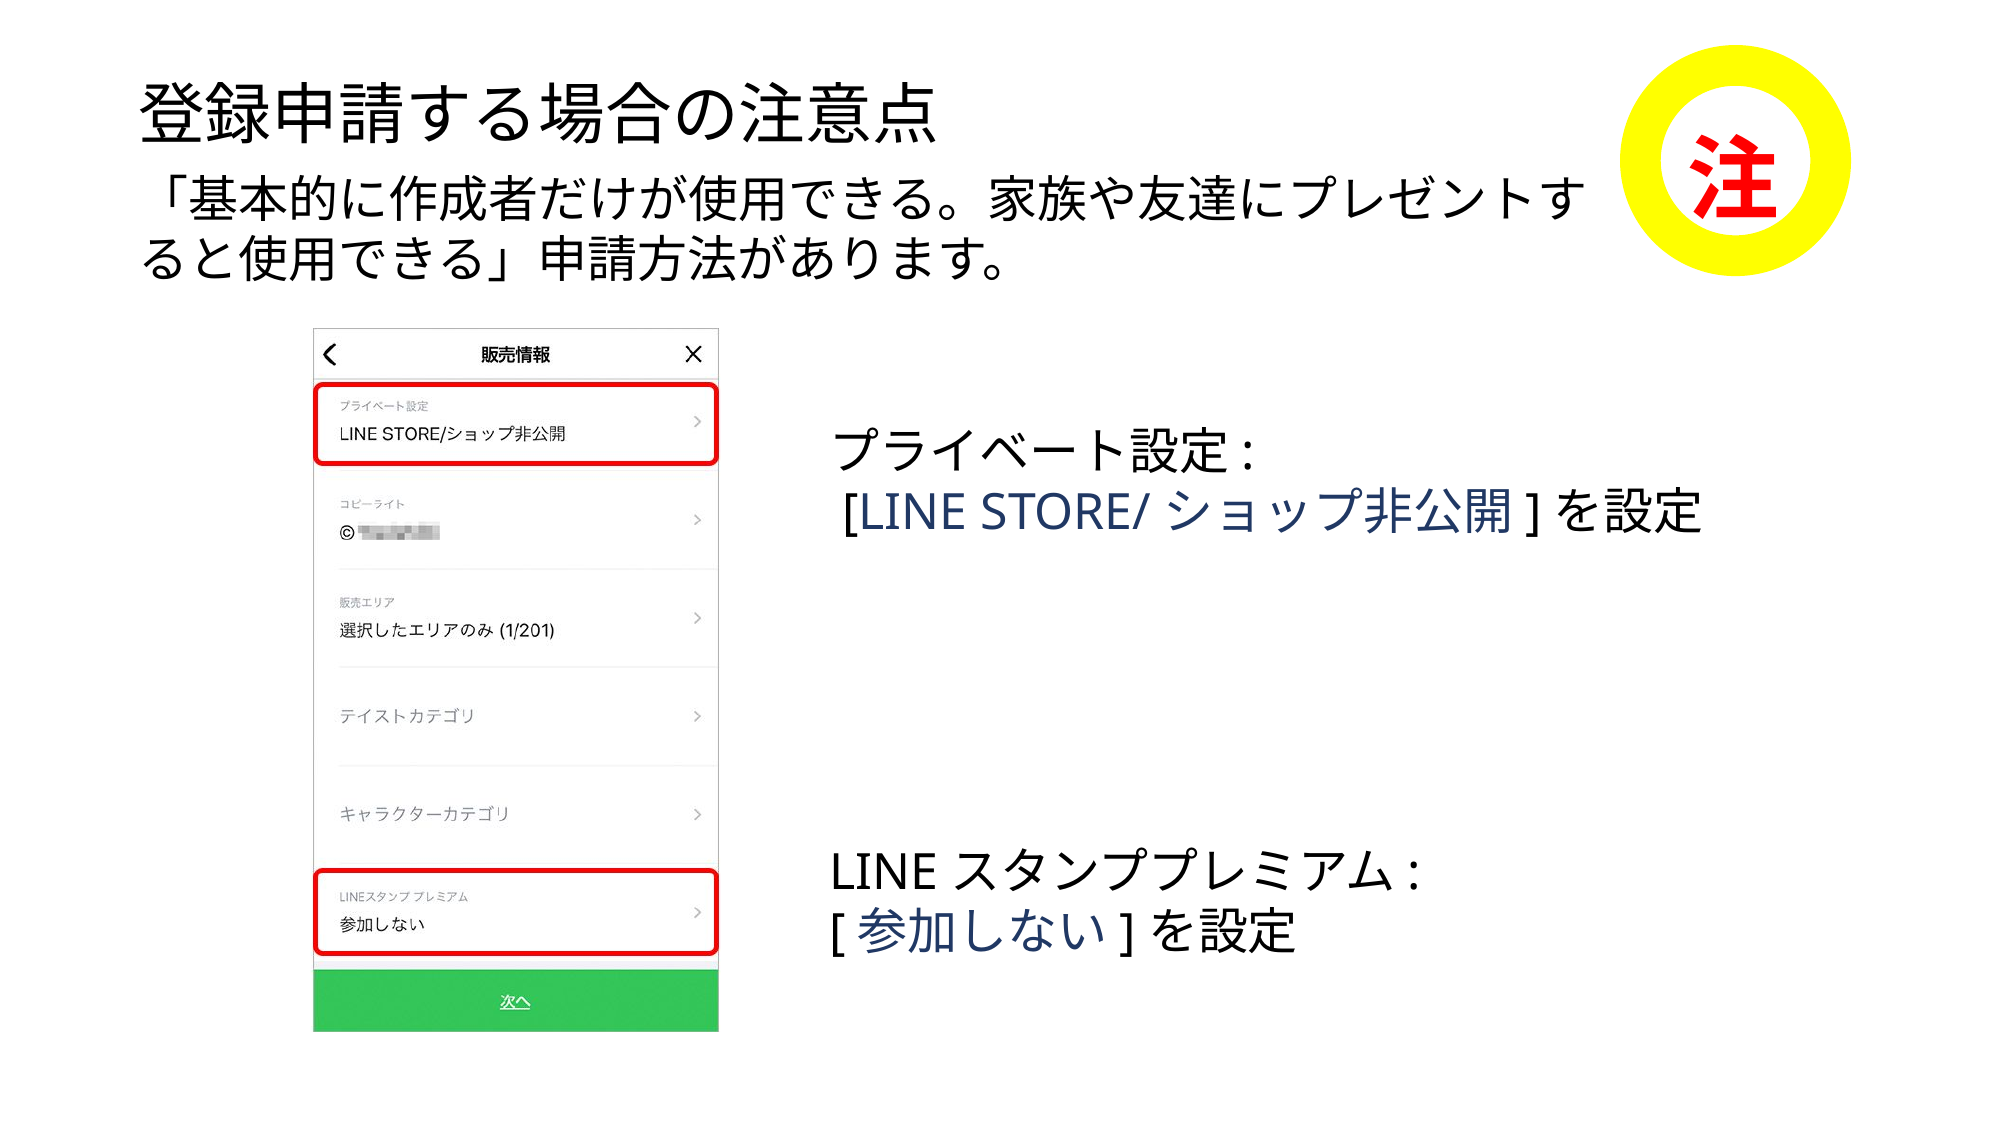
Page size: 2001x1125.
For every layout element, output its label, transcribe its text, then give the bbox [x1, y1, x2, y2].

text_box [1621, 46, 1850, 276]
text_box プライベート設定: [LINE STORE/ショップ非公開]を設定 LINEスタンププレミアム: [参加しない]を設定 [814, 411, 1779, 1087]
text_box 「基本的に作成者だけが使用できる。家族や友達にプレゼントすると使用できる」申請方法があります。 [123, 160, 1650, 296]
text_box 登録申請する場合の注意点 [123, 64, 1566, 160]
picture [99, 328, 932, 1032]
